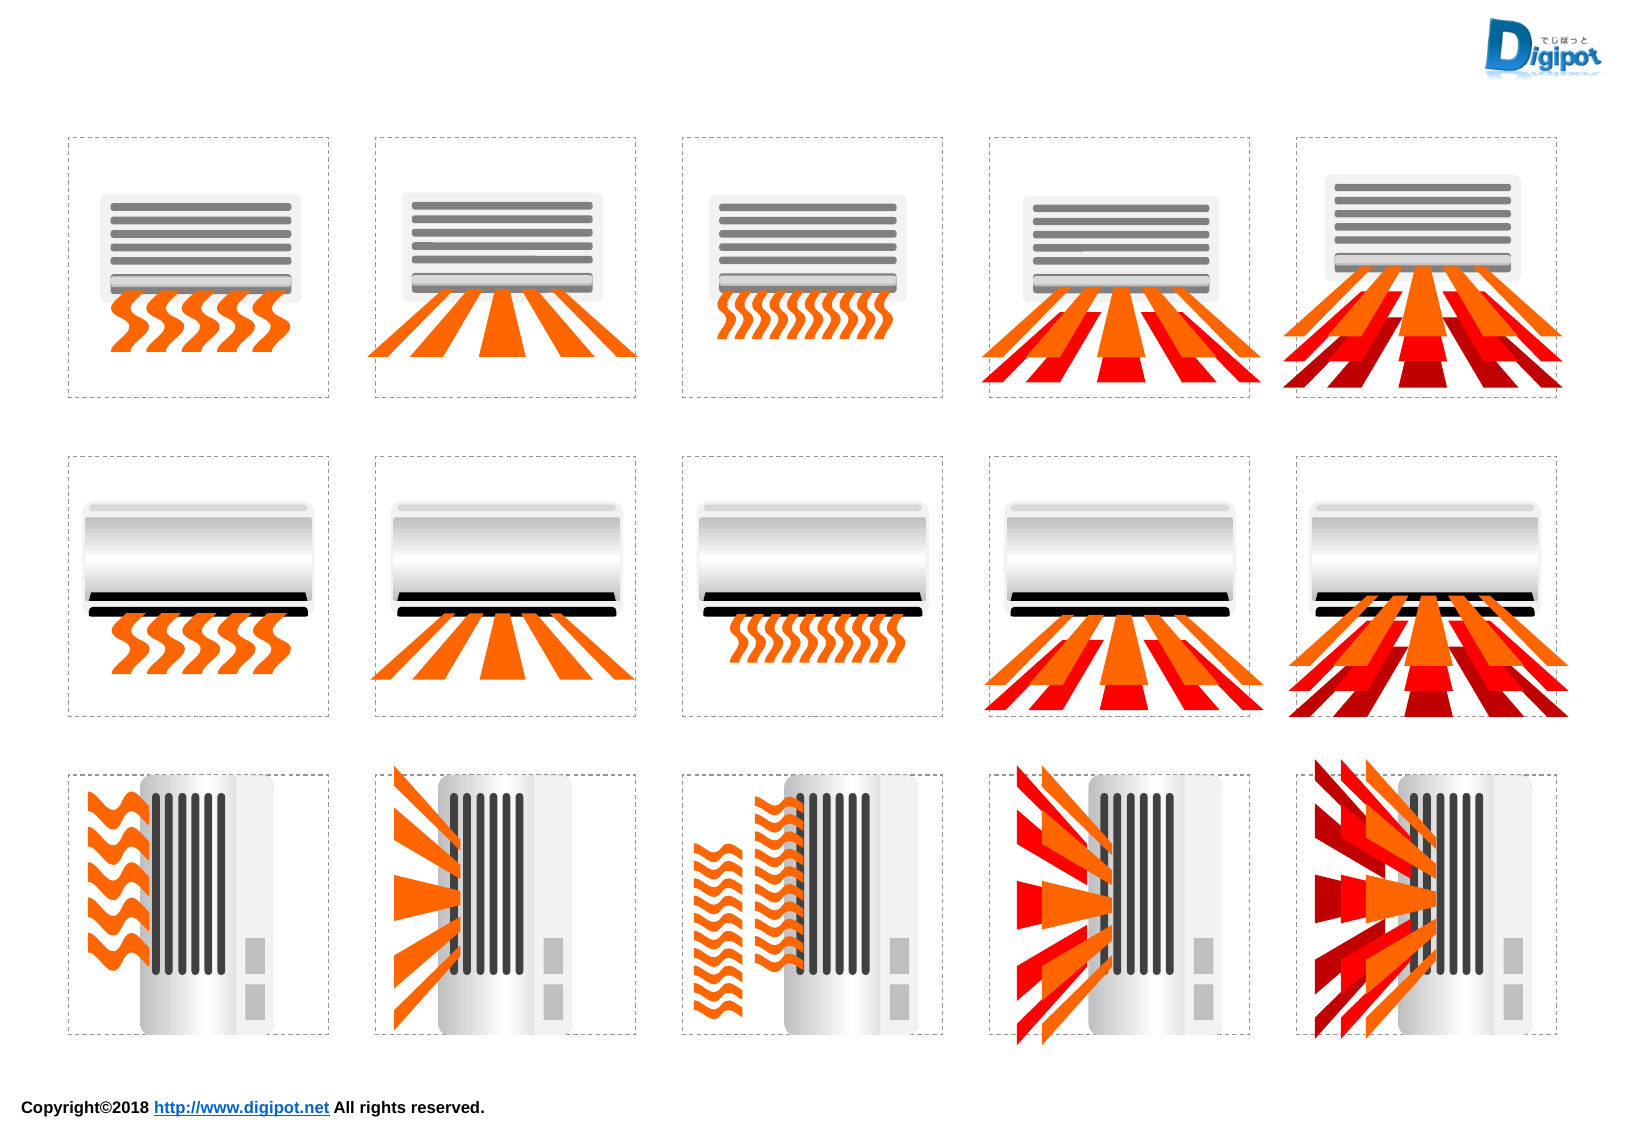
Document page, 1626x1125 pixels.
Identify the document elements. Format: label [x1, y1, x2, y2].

text_box [367, 192, 638, 357]
text_box [709, 194, 907, 340]
text_box [100, 193, 302, 352]
text_box [984, 500, 1264, 711]
text_box [87, 775, 274, 1036]
picture [1485, 18, 1602, 82]
text_box [82, 500, 315, 675]
text_box [1016, 765, 1223, 1046]
text_box [1282, 174, 1563, 388]
text_box [693, 775, 919, 1036]
text_box [1288, 500, 1569, 717]
text_box [370, 500, 635, 680]
text_box [394, 765, 573, 1036]
text_box [1314, 759, 1532, 1039]
text_box [981, 195, 1262, 383]
text_box [696, 500, 929, 663]
